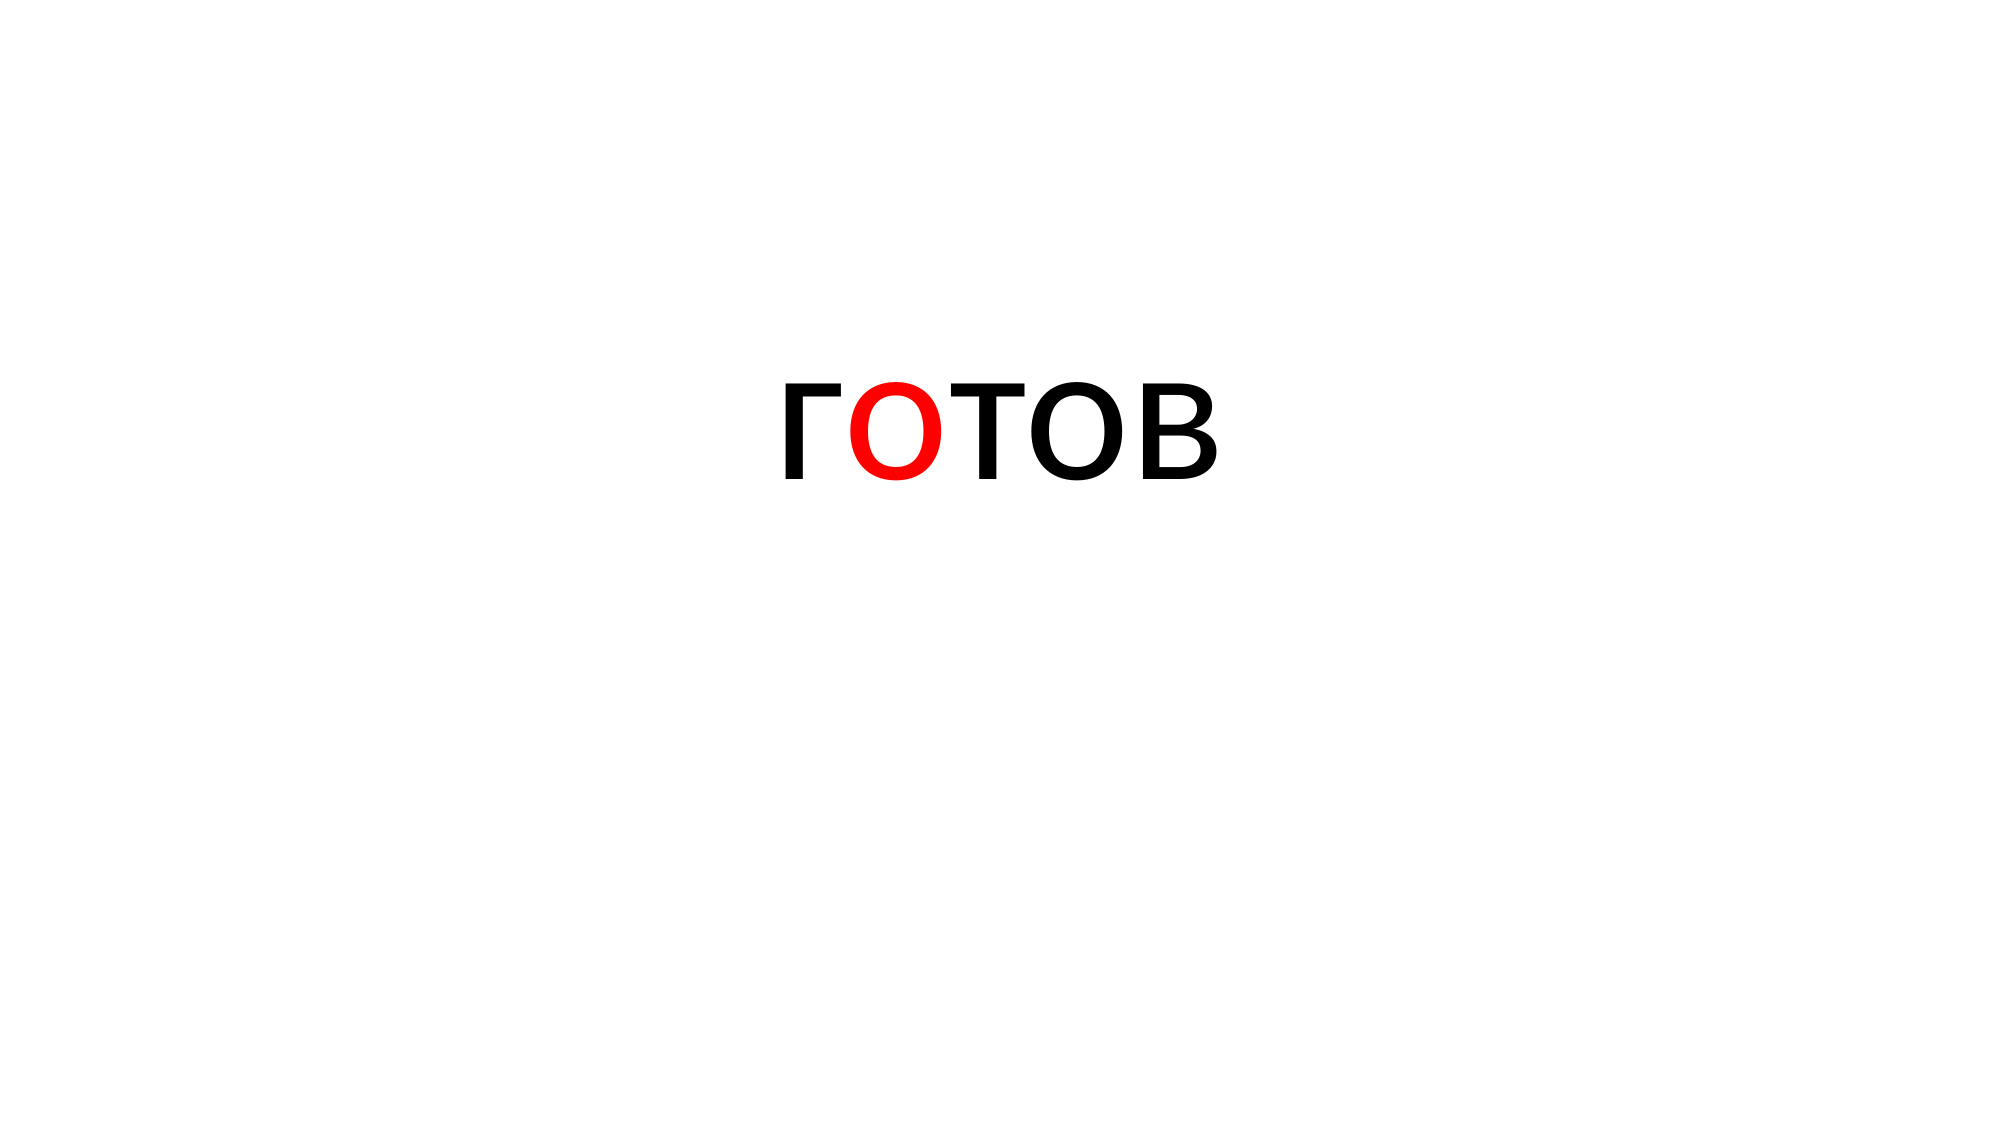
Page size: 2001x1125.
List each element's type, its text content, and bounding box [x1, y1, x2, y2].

list готов [137, 299, 1863, 1014]
